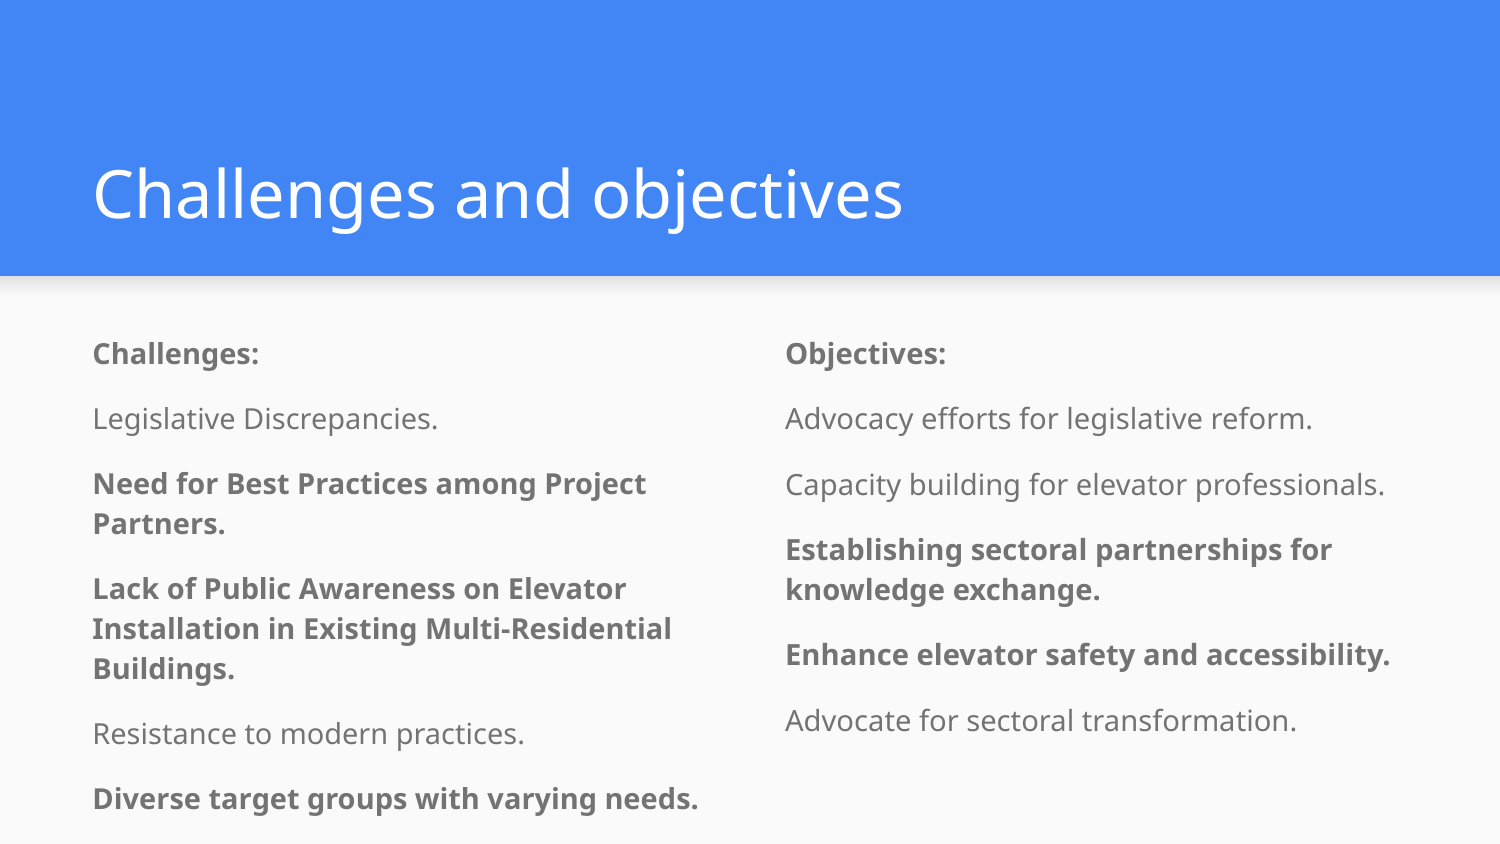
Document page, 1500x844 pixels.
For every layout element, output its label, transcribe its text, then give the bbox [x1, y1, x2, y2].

title Challenges and objectives [77, 121, 1427, 248]
list Objectives: Advocacy efforts for legislative reform. Capacity building for elevator professionals. Establishing sectoral partnerships for knowledge exchange. Enhance elevator safety and accessibility. Advocate for sectoral transformation. [770, 314, 1427, 760]
list Challenges: Legislative Discrepancies. Need for Best Practices among Project Partners. Lack of Public Awareness on Elevator Installation in Existing Multi-Residential Buildings. Resistance to modern practices. Diverse target groups with varying needs. [77, 314, 734, 760]
